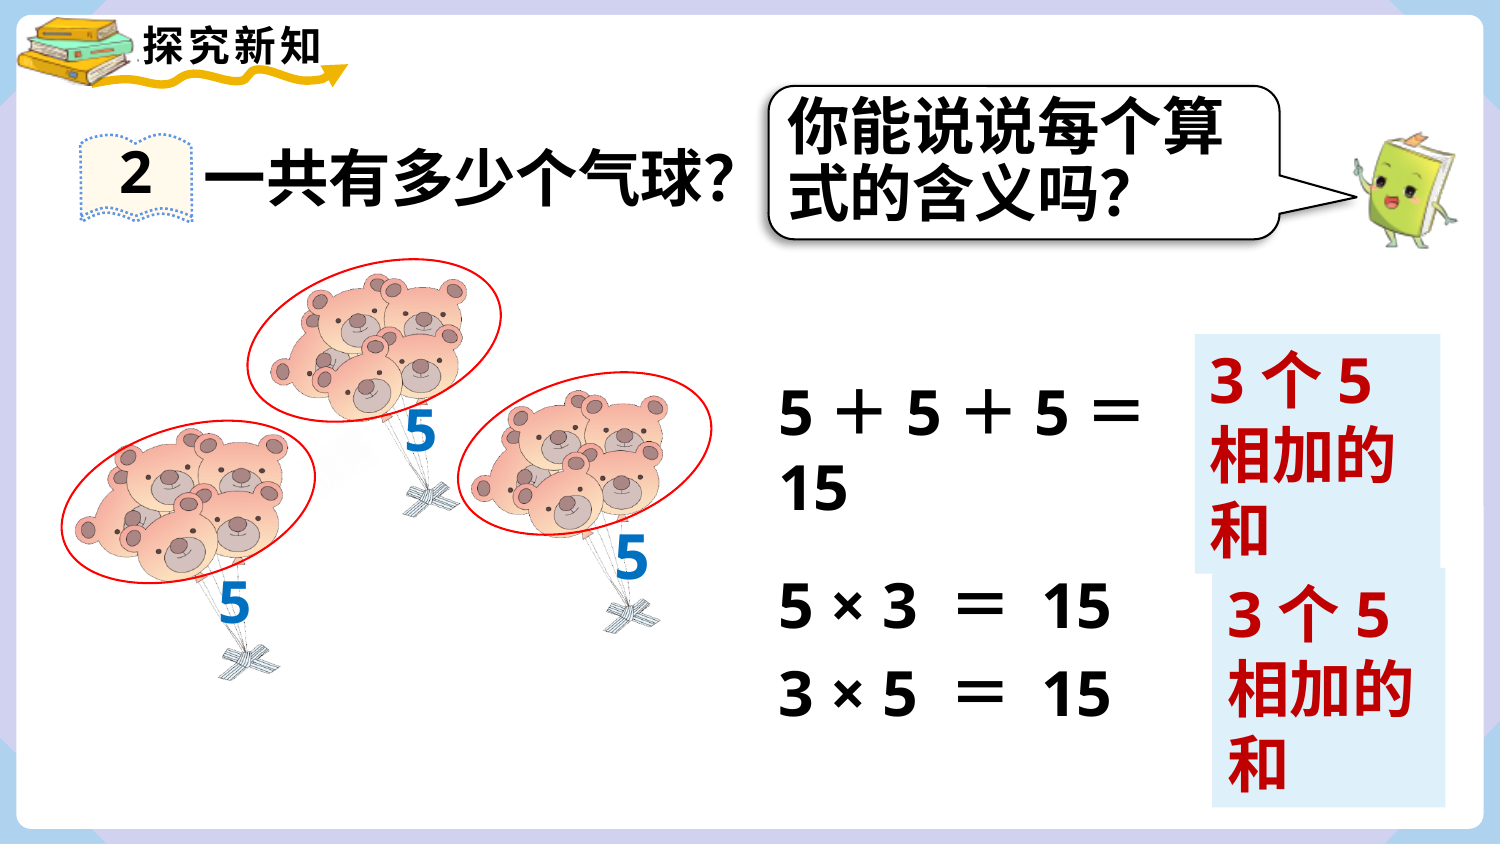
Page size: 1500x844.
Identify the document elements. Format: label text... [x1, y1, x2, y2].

text_box 5 × 3 ＝ 15 [763, 559, 1212, 649]
text_box [60, 497, 69, 554]
text_box 3个5相加的和 [1212, 567, 1446, 808]
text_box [80, 134, 193, 223]
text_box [12, 17, 350, 92]
text_box 5＋5＋5＝15 [763, 365, 1194, 531]
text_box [768, 85, 1460, 260]
text_box 一共有多少个气球？ [188, 131, 757, 222]
picture [69, 272, 709, 689]
text_box 3个5相加的和 [1194, 334, 1441, 574]
text_box 探究新知 [127, 12, 338, 17]
text_box [709, 411, 713, 447]
text_box [339, 258, 475, 272]
text_box 3 × 5 ＝ 15 [763, 646, 1183, 737]
